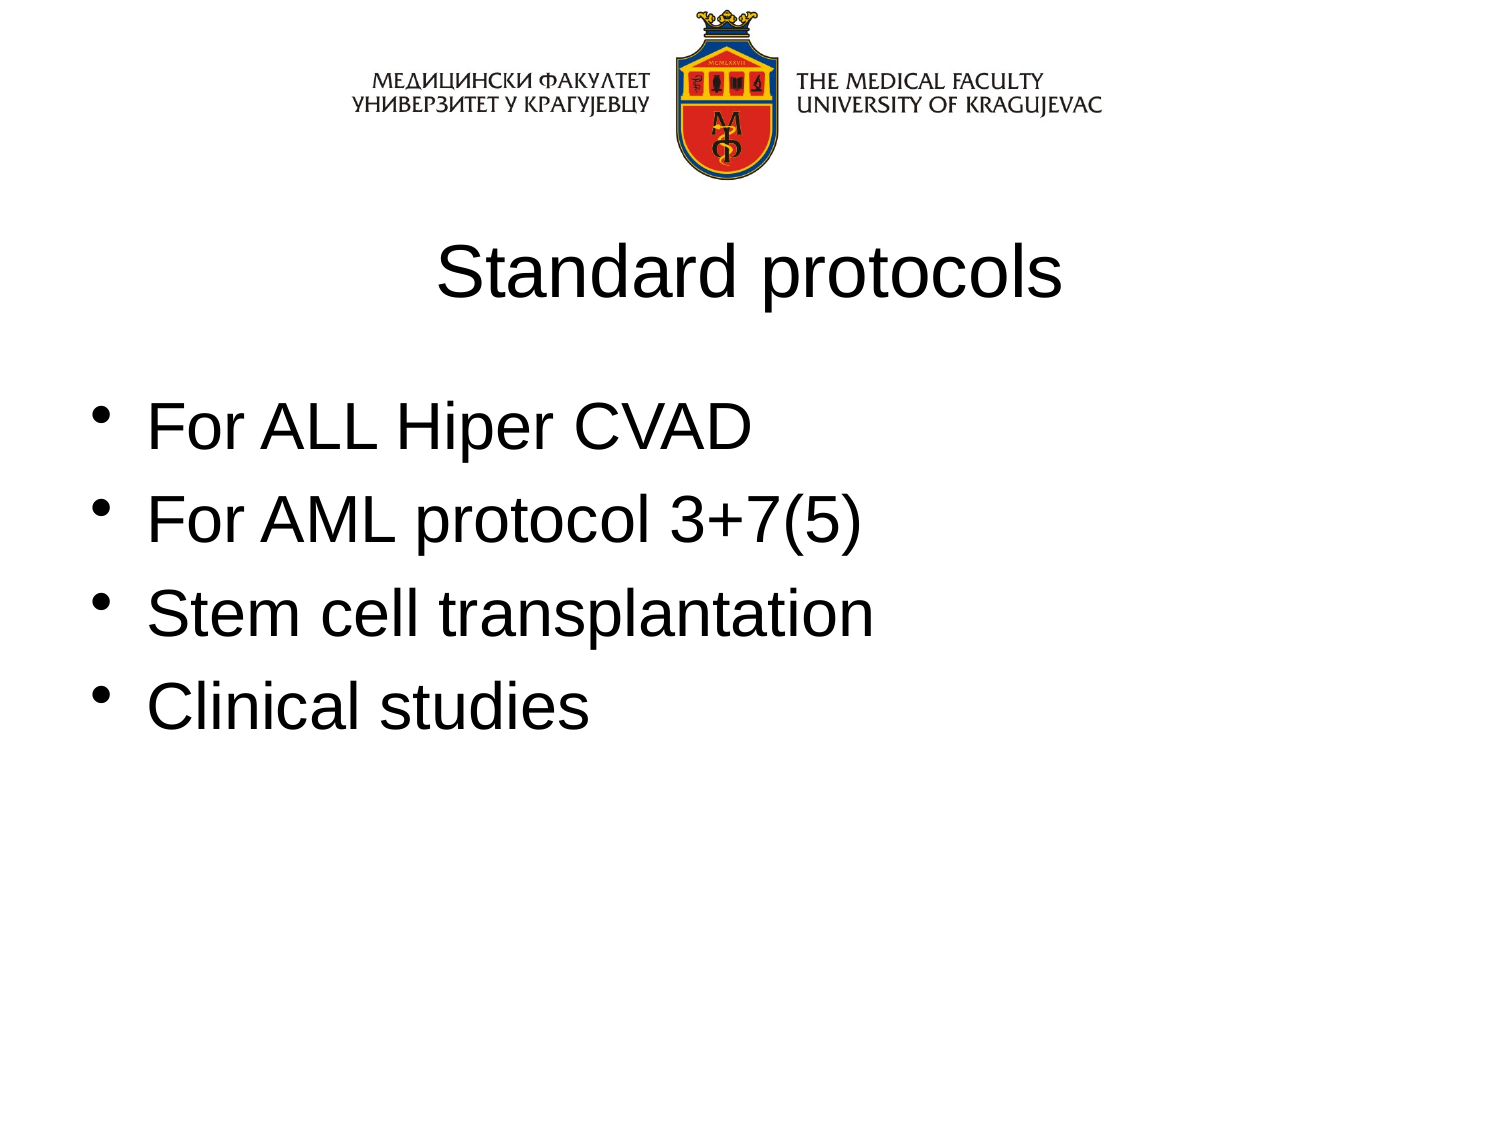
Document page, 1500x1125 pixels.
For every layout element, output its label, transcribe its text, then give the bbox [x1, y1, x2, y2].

picture [328, 0, 1125, 173]
list For ALL Hiper CVAD For AML protocol 3+7(5) Stem cell transplantation Clinical studies [74, 374, 1426, 1118]
title Standard protocols [74, 173, 1426, 362]
